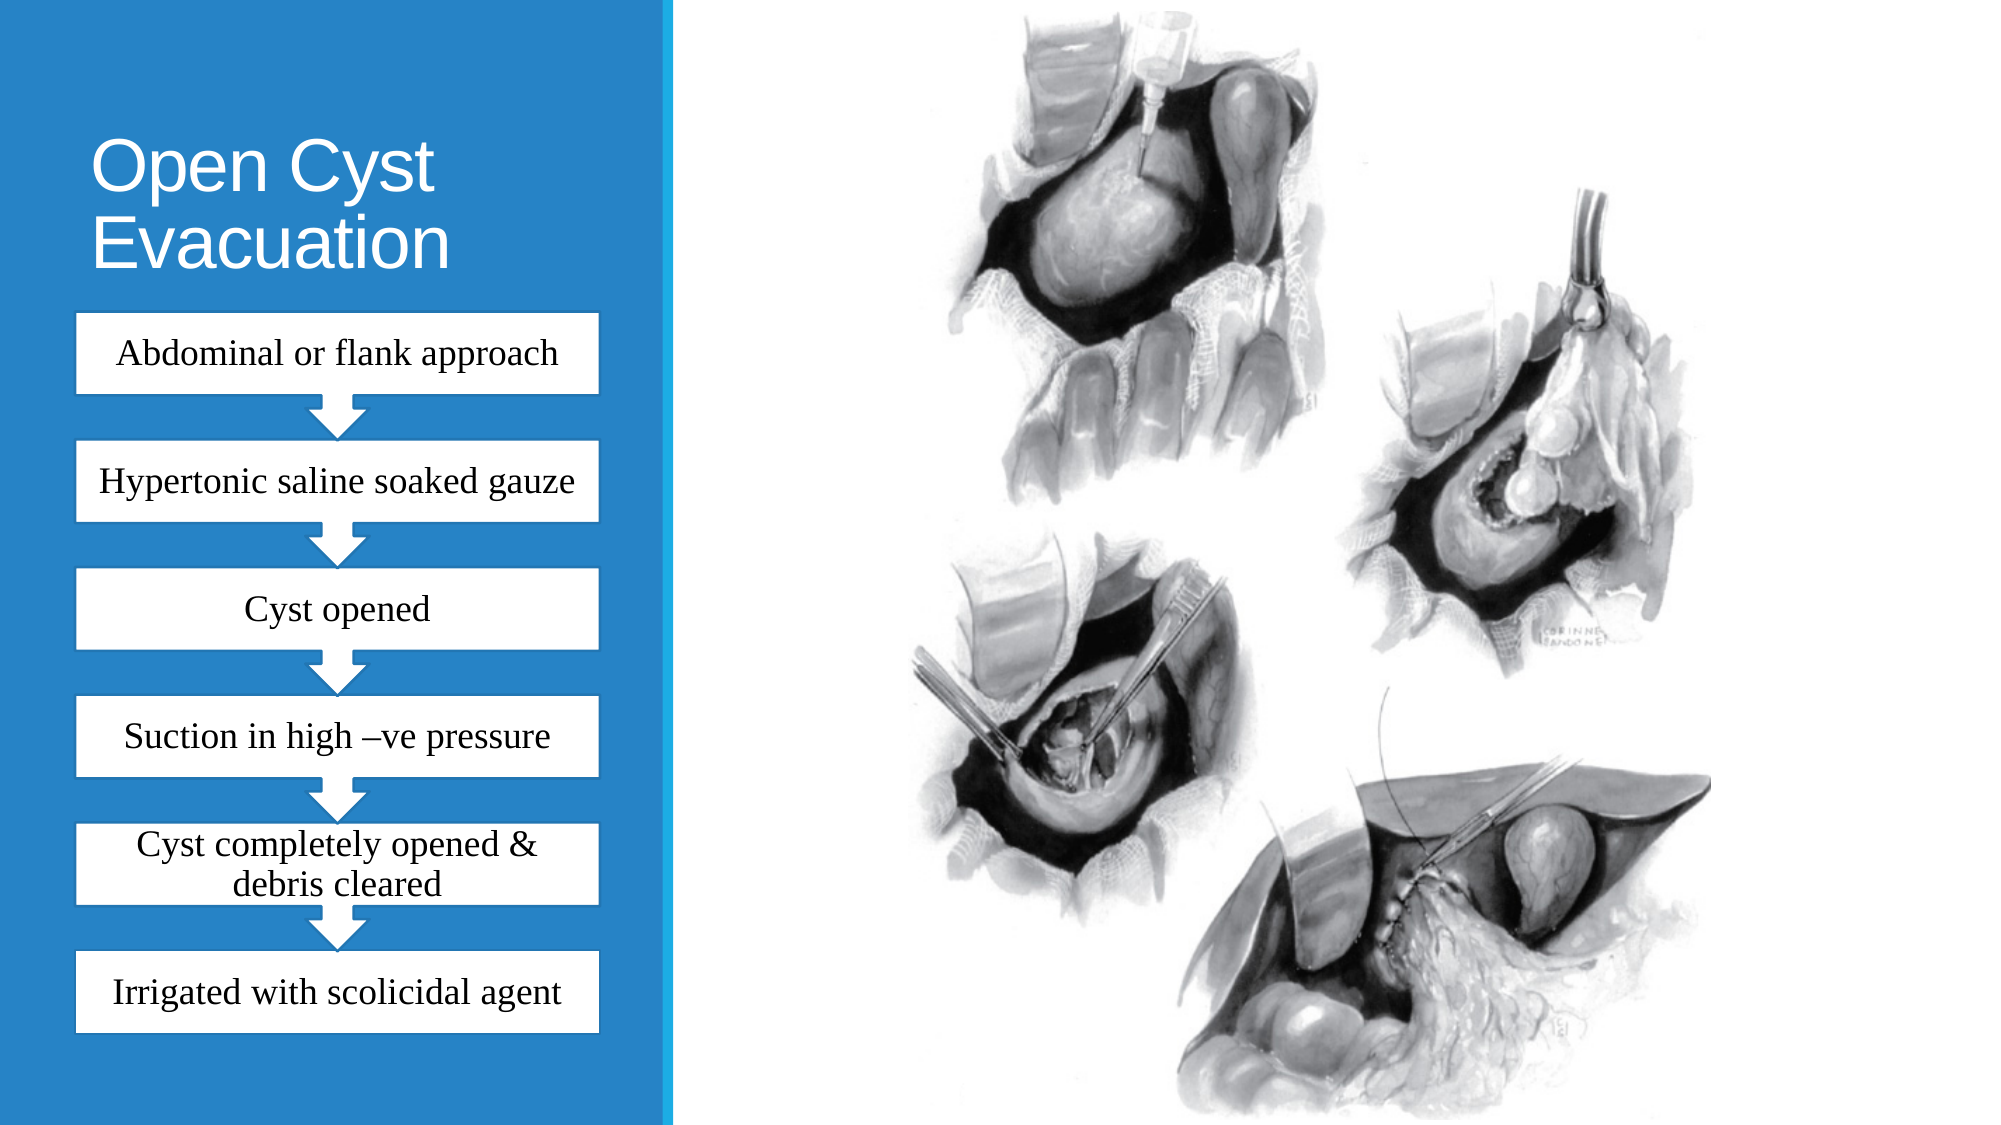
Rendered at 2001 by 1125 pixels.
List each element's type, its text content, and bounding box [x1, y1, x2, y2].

title Open Cyst Evacuation [75, 97, 600, 291]
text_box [74, 310, 601, 1035]
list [908, 10, 1711, 1121]
